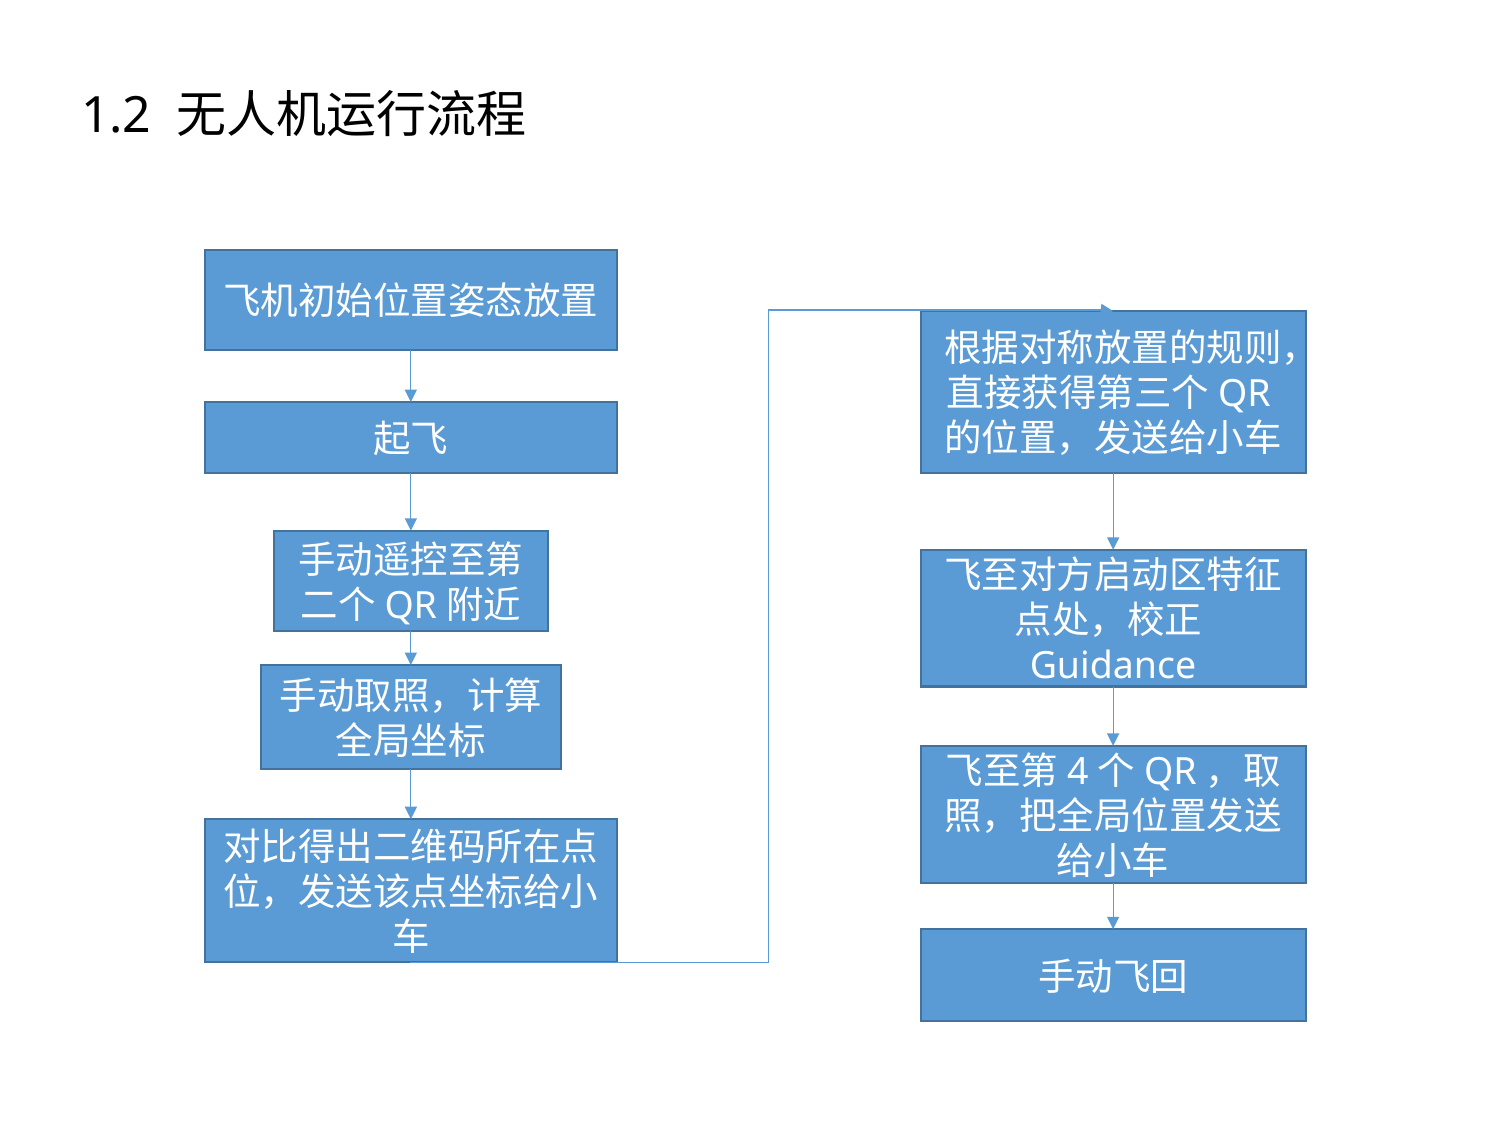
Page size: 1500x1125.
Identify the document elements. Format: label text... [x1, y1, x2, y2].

text_box 飞至第4个QR，取照，把全局位置发送给小车 [1088, 745, 1307, 884]
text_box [436, 285, 1088, 988]
text_box 1.2 无人机运行流程 [66, 75, 632, 210]
text_box 手动取照，计算全局坐标 [260, 664, 436, 770]
text_box 手动遥控至第二个QR附近 [273, 530, 436, 632]
text_box 飞机初始位置姿态放置 [204, 249, 618, 351]
text_box 根据对称放置的规则，直接获得第三个QR的位置，发送给小车 [1088, 310, 1307, 474]
text_box 起飞 [204, 401, 436, 474]
text_box 对比得出二维码所在点位，发送该点坐标给小车 [204, 818, 436, 963]
text_box 手动飞回 [920, 928, 1307, 1022]
text_box 飞至对方启动区特征点处，校正Guidance [1088, 549, 1307, 688]
